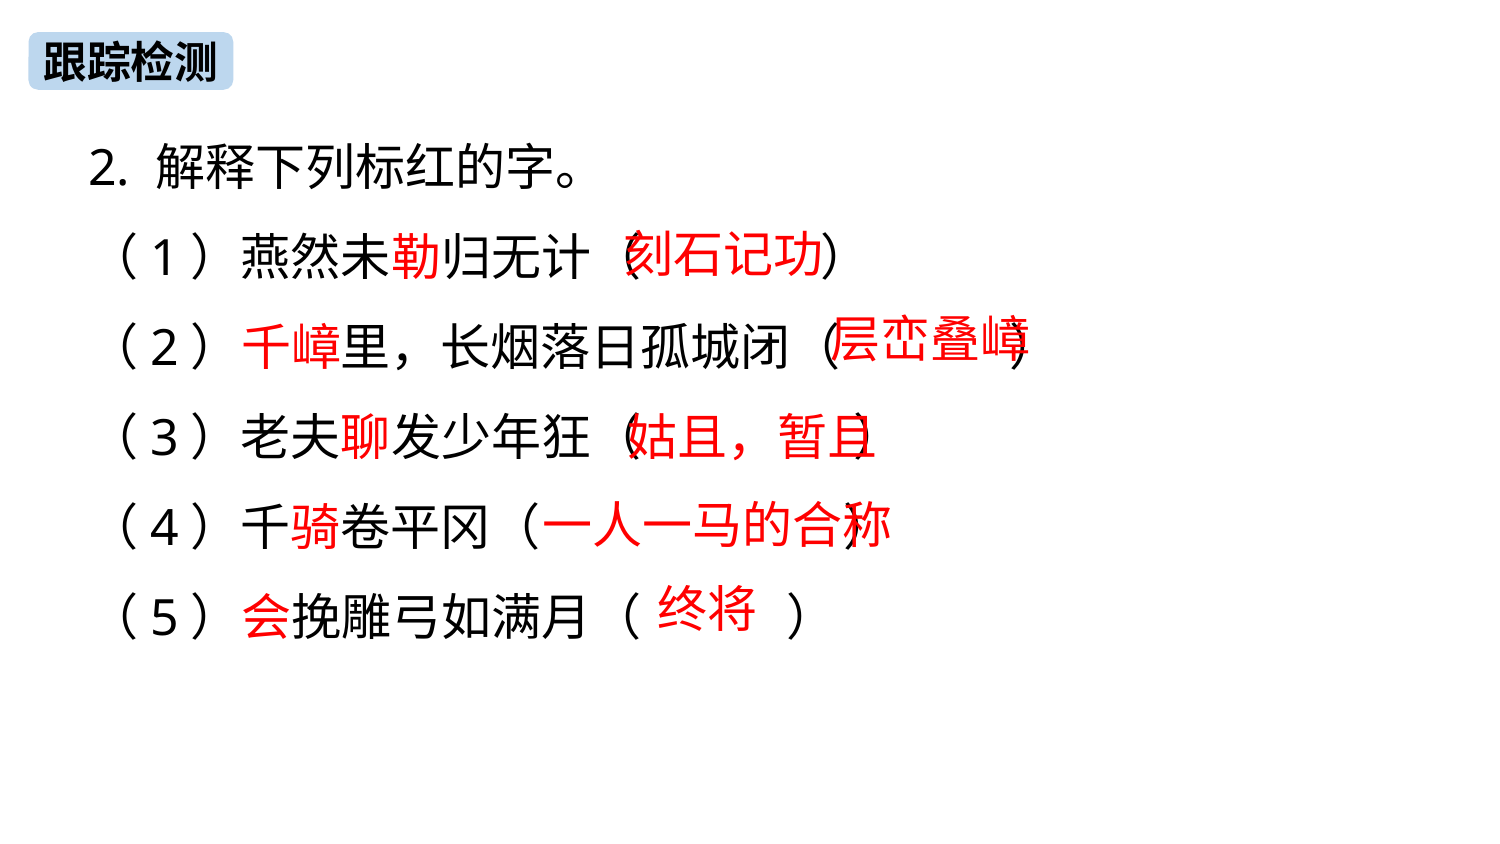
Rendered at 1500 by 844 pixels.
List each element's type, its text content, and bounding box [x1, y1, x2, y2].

text_box 2. 解释下列标红的字。 （1）燕然未勒归无计（ ） （2）千嶂里，长烟落日孤城闭（ ） （3）老夫聊发少年狂（ ） （4）千骑卷平冈（ ） （5）会挽雕弓如满月（ ） [77, 100, 1299, 652]
text_box 一人一马的合称 [507, 487, 970, 560]
text_box 刻石记功 [612, 216, 836, 288]
text_box 终将 [645, 572, 803, 644]
text_box 层峦叠嶂 [819, 302, 1044, 374]
text_box 跟踪检测 [27, 31, 235, 91]
text_box 姑且，暂且 [616, 399, 909, 471]
